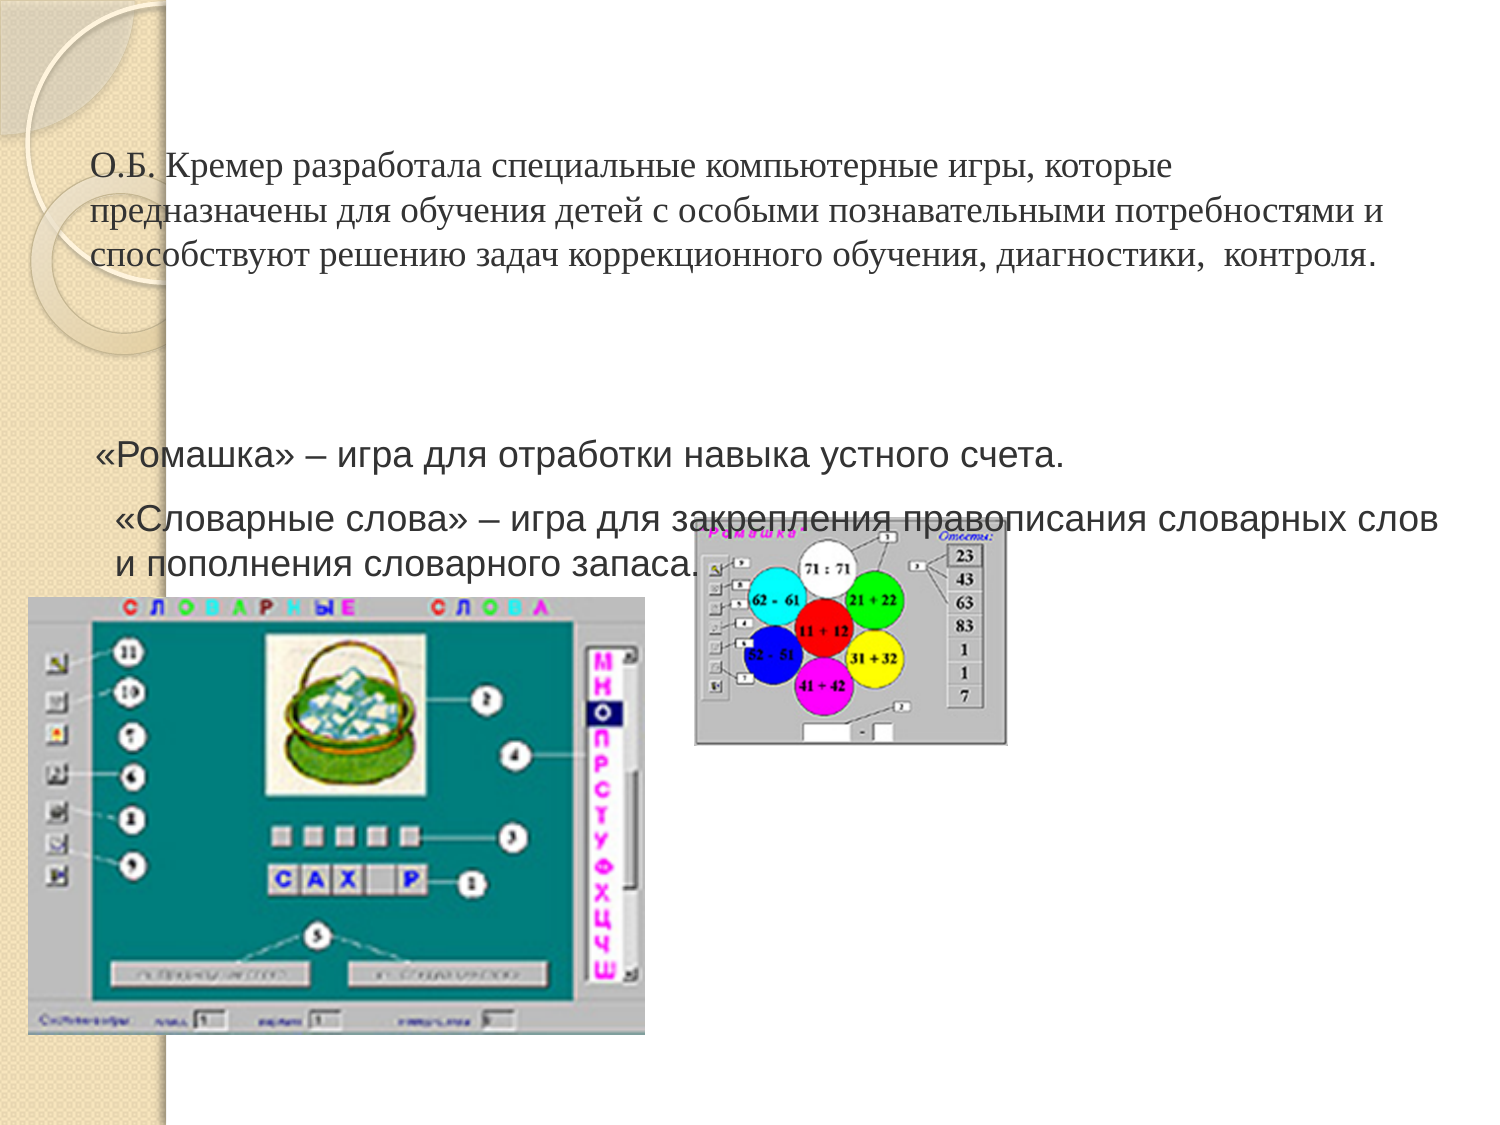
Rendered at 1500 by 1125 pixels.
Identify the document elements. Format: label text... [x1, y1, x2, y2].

title О.Б. Кремер разработала специальные компьютерные игры, которые предназначены для обучения детей с особыми познавательными потребностями и способствуют решению задач коррекционного обучения, диагностики, контроля. [75, 55, 1424, 339]
picture [28, 597, 645, 1036]
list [693, 516, 1008, 746]
text_box «Словарные слова» – игра для закрепления правописания словарных слов и пополнения словарного запаса. [100, 486, 1471, 592]
text_box «Ромашка» – игра для отработки навыка устного счета. [80, 422, 1286, 559]
